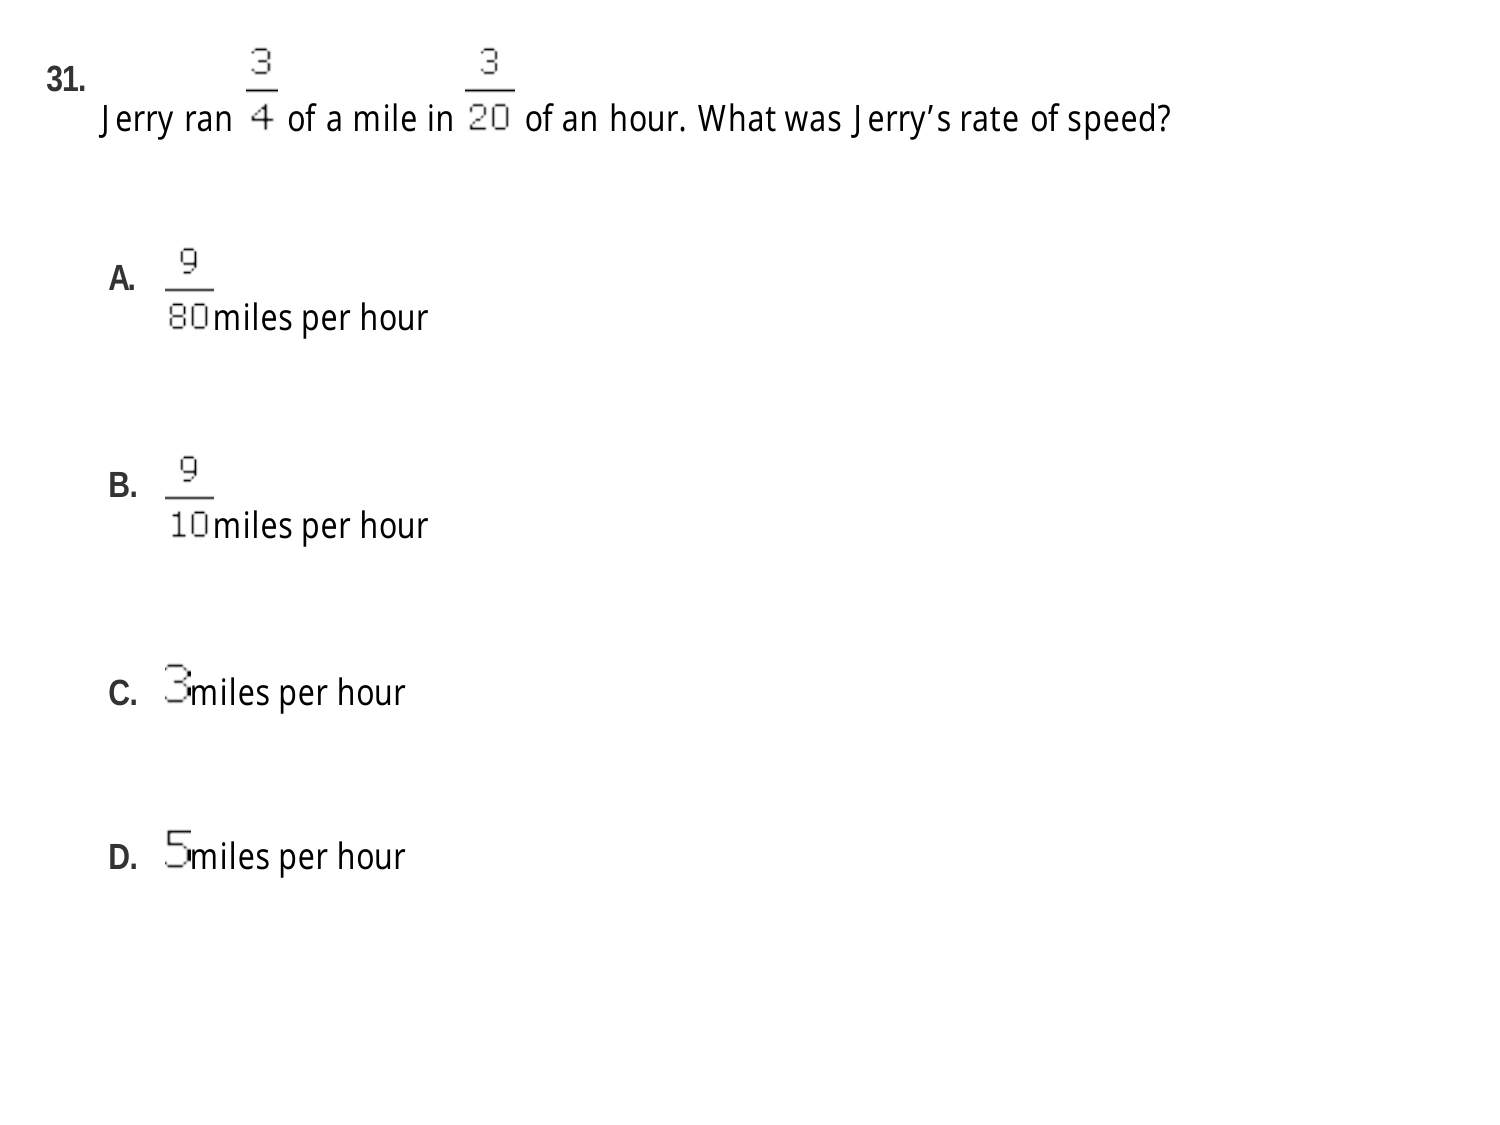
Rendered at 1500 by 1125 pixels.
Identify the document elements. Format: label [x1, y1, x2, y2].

picture [37, 37, 1438, 1026]
